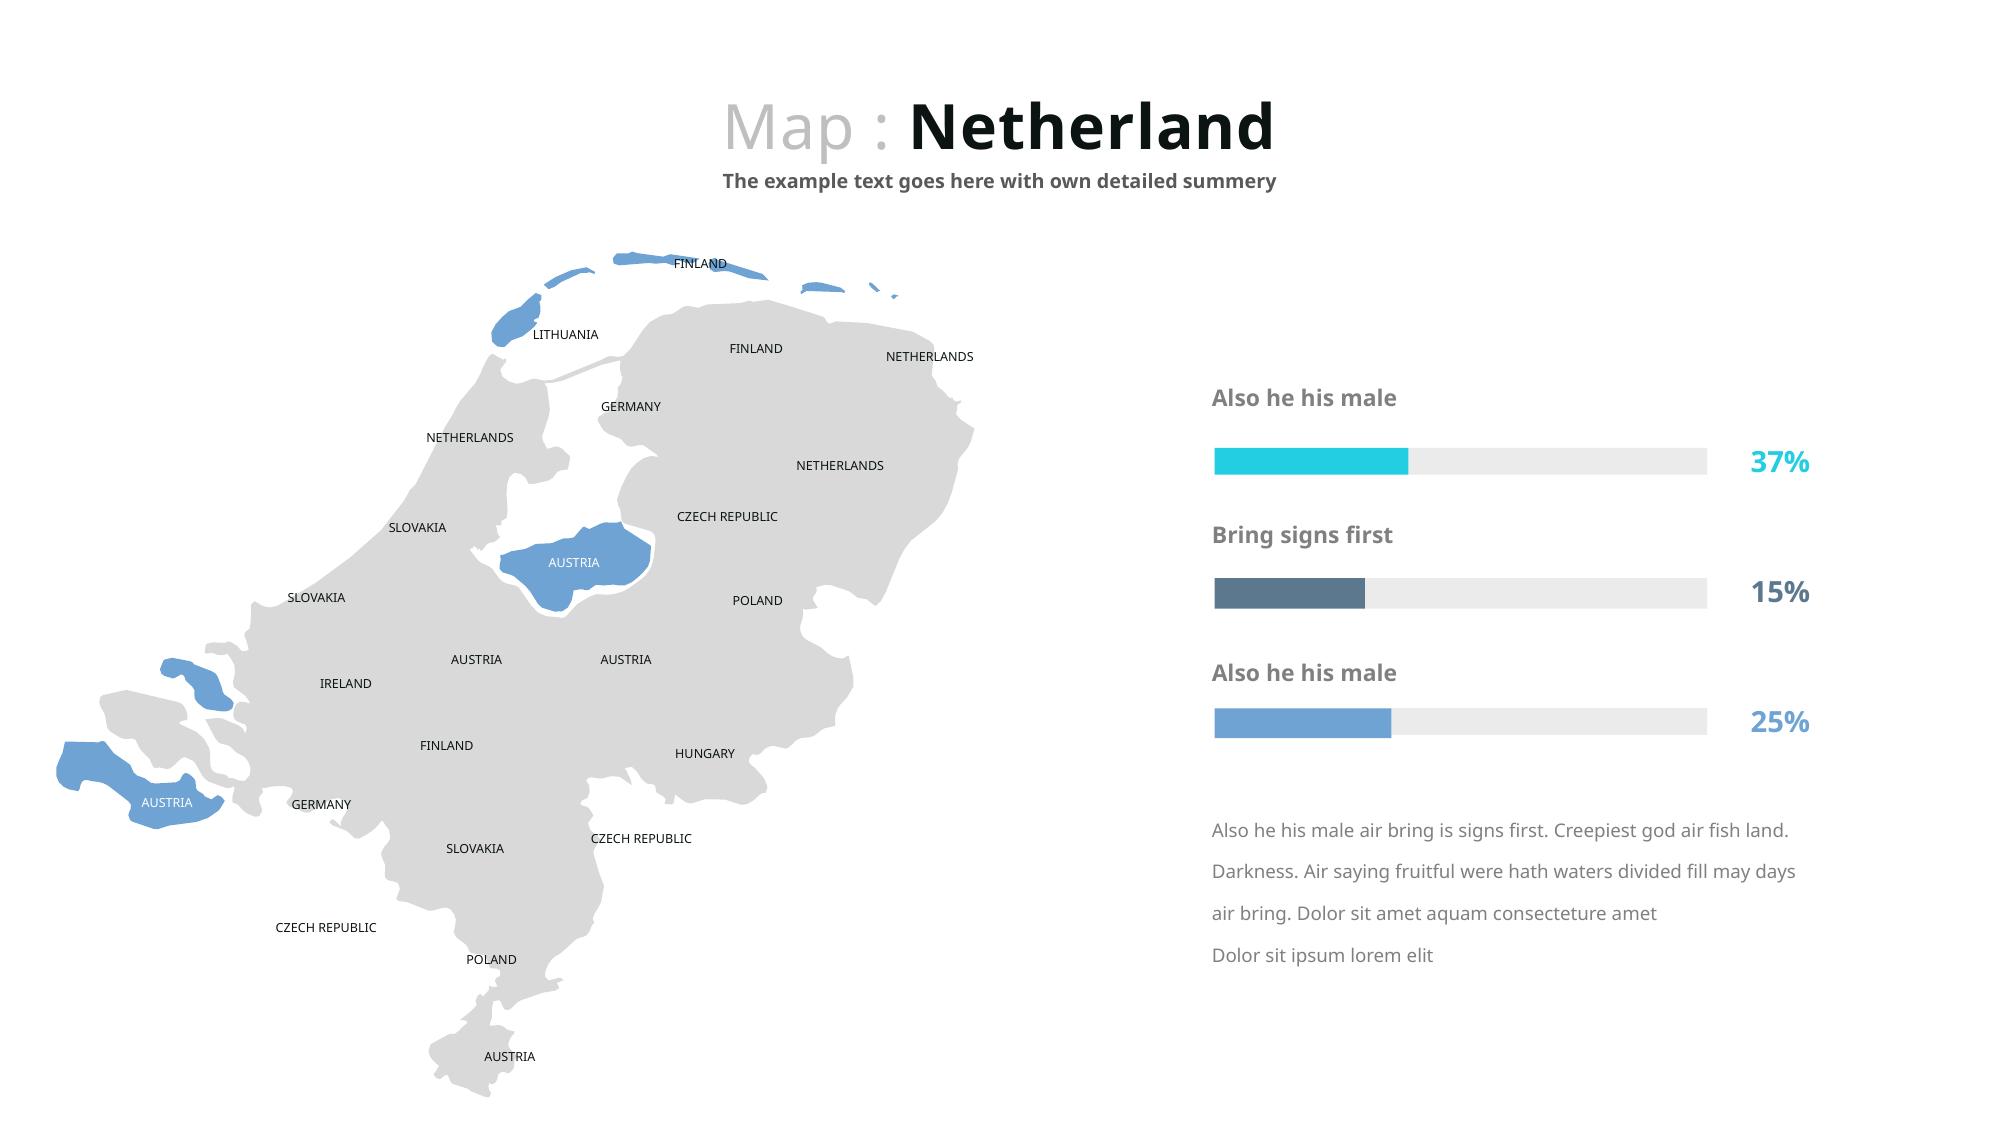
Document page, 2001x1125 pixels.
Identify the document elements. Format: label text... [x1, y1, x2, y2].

text_box [1214, 707, 1392, 739]
text_box [1390, 707, 1708, 736]
text_box [1407, 447, 1708, 476]
text_box [1214, 577, 1364, 610]
text_box [1364, 577, 1708, 610]
text_box Bring signs first [1197, 513, 1449, 556]
text_box Also he his male [1197, 650, 1496, 694]
text_box NETHERLANDS [882, 342, 980, 370]
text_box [127, 180, 882, 1077]
text_box 15% [1735, 566, 1859, 616]
text_box [1214, 447, 1407, 476]
text_box Also he his male air bring is signs first. Creepiest god air fish land. Darkness. Air saying fruitful were hath waters divided fill may days air bring. Dolor sit amet aquam consecteture amet Dolor sit ipsum lorem elit [1197, 791, 1815, 974]
text_box Map : Netherland [697, 79, 1303, 170]
text_box NETHERLANDS [882, 451, 891, 479]
text_box 37% [1735, 435, 1859, 486]
text_box Also he his male [1197, 376, 1496, 419]
text_box 25% [1735, 696, 1859, 747]
text_box The example text goes here with own detailed summery [645, 161, 1355, 200]
